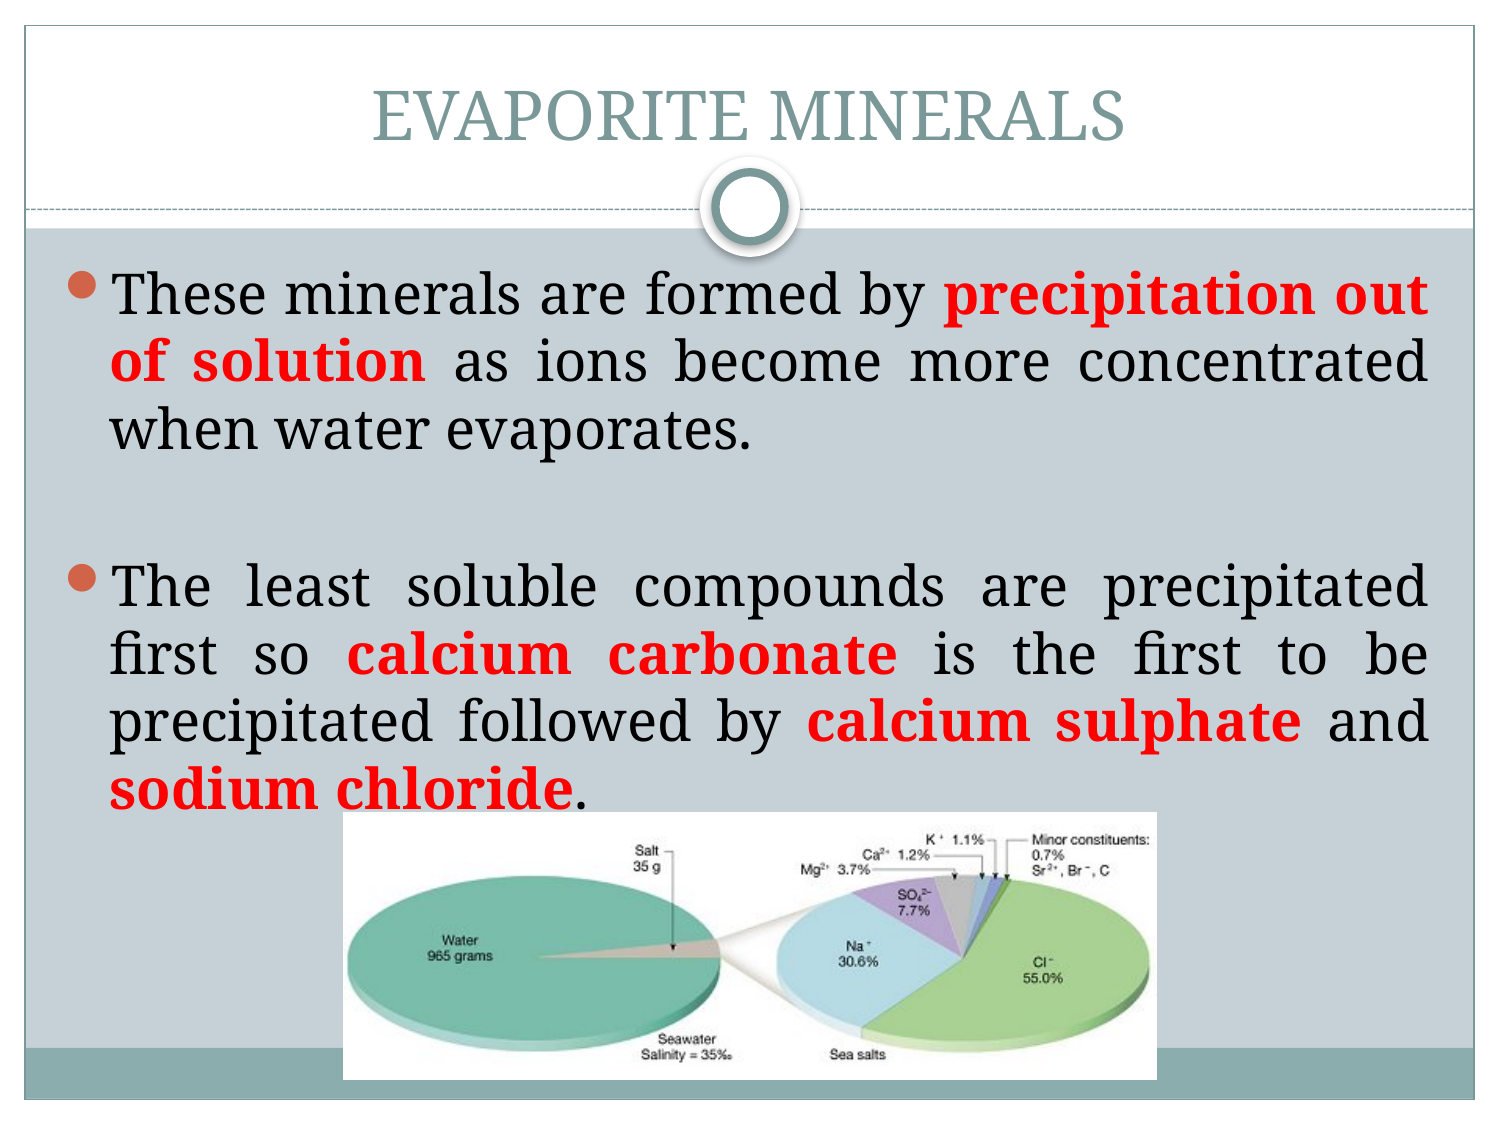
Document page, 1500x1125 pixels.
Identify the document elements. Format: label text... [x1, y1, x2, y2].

title Evaporite Minerals [49, 37, 1450, 162]
list These minerals are formed by precipitation out of solution as ions become more concentrated when water evaporates. The least soluble compounds are precipitated first so calcium carbonate is the first to be precipitated followed by calcium sulphate and sodium chloride. [49, 250, 1445, 1001]
picture [343, 812, 1157, 1080]
